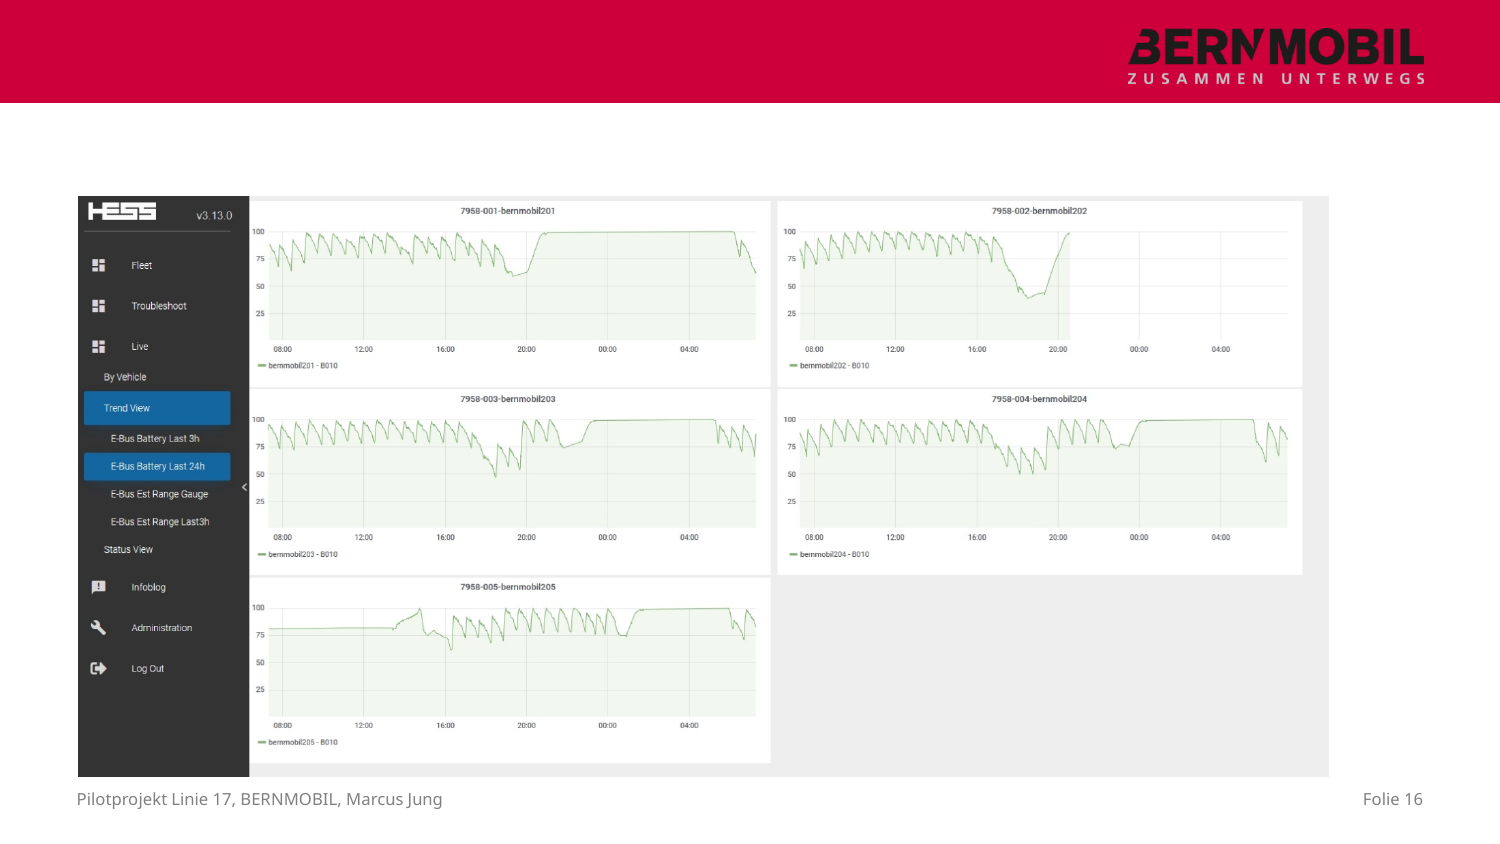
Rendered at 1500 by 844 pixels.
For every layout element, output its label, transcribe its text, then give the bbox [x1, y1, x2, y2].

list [78, 196, 1330, 777]
slide_number Folie 16 [1068, 776, 1424, 812]
picture [1128, 28, 1424, 84]
footer Pilotprojekt Linie 17, BERNMOBIL, Marcus Jung [76, 782, 1045, 812]
